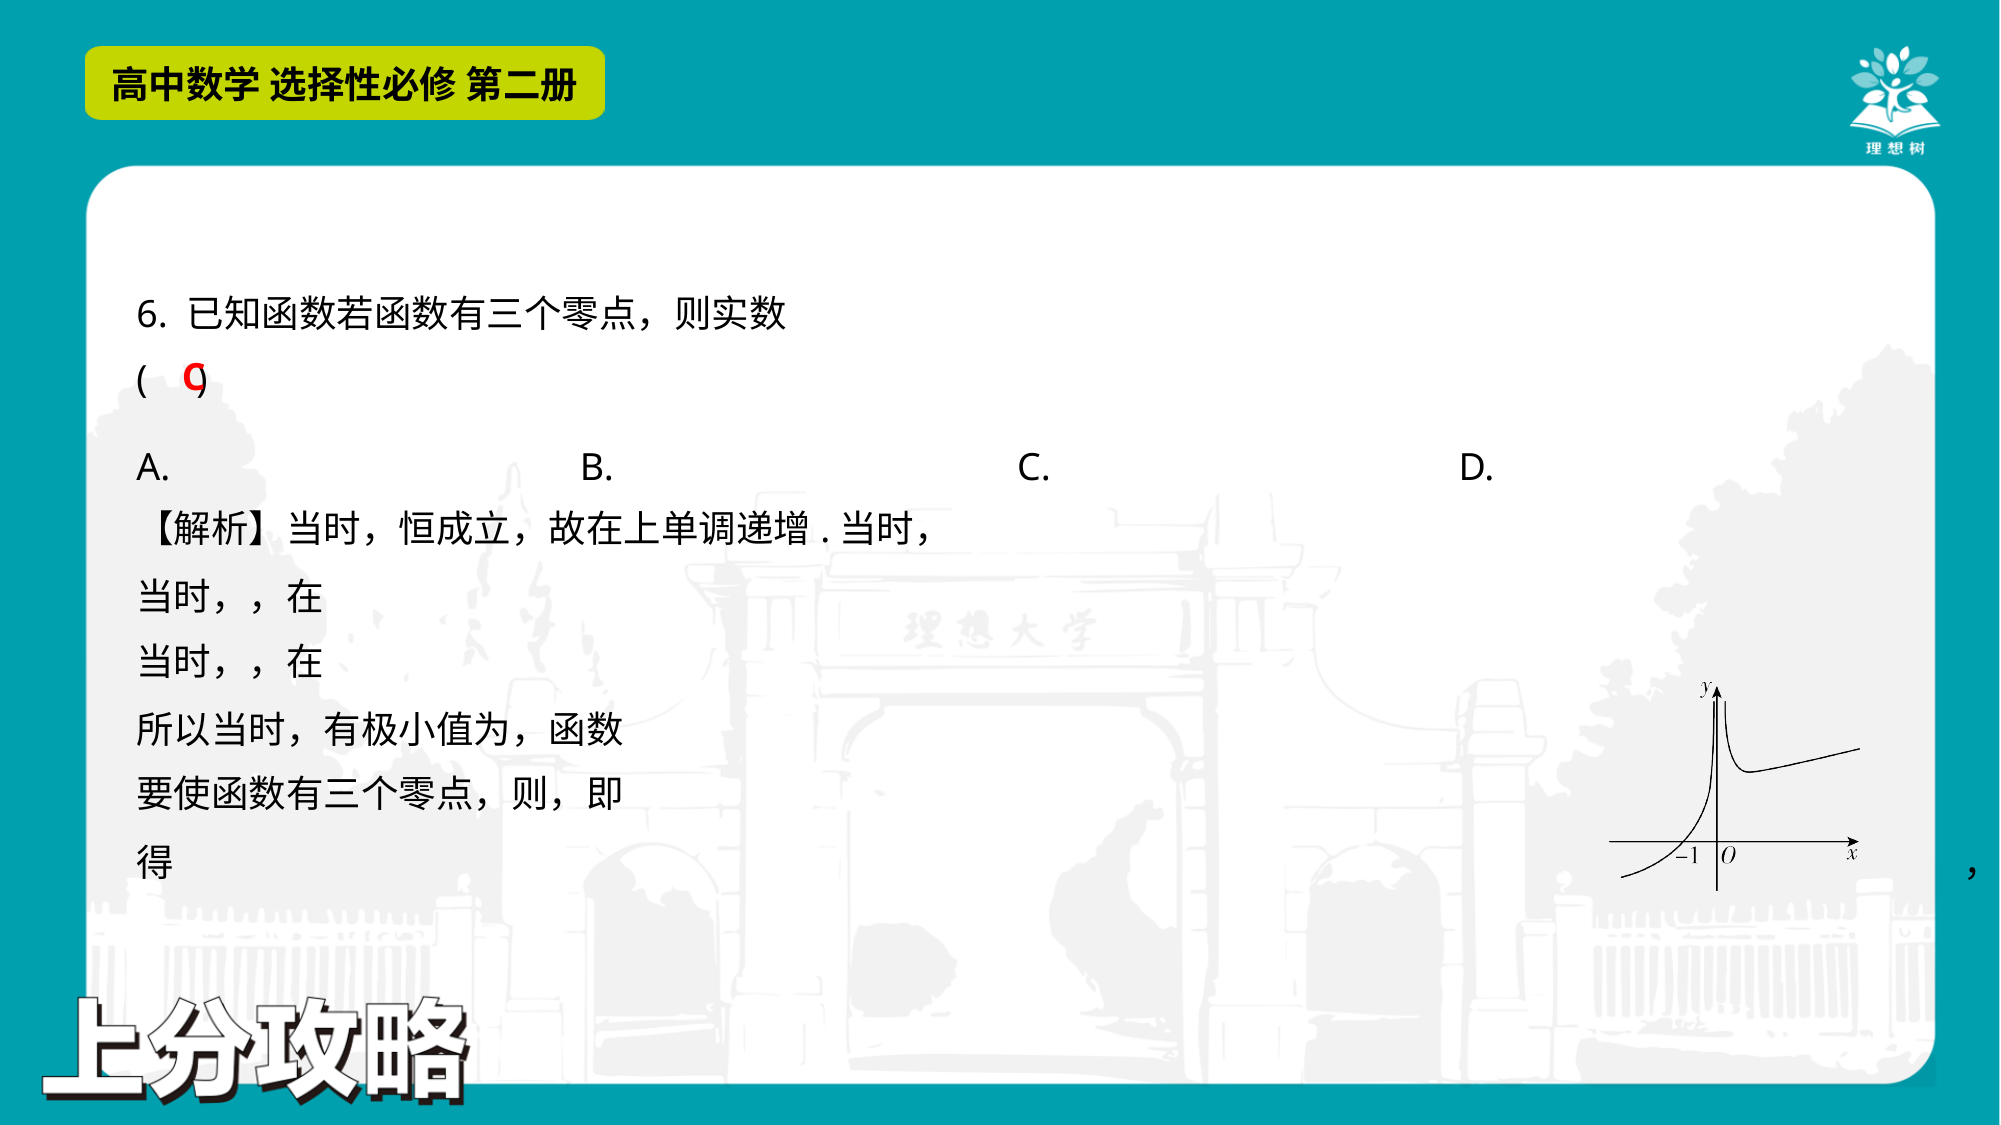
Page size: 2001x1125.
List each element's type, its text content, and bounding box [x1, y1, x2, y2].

picture [0, 0, 2000, 1125]
text_box C [166, 333, 221, 392]
